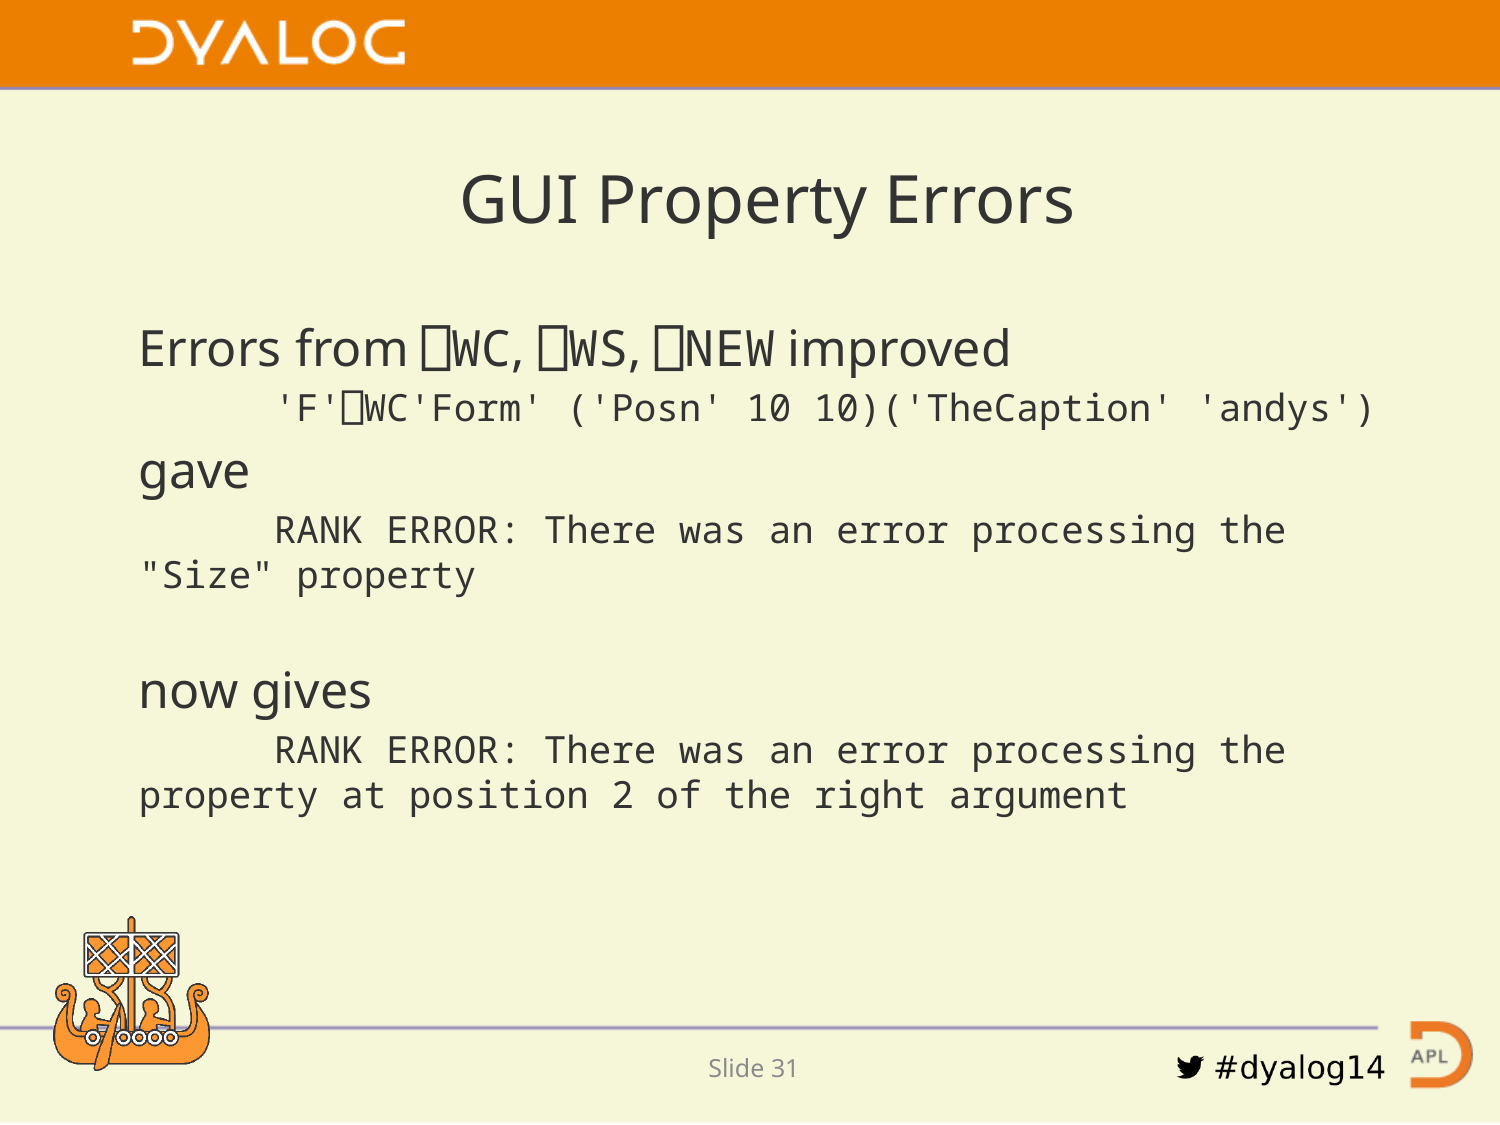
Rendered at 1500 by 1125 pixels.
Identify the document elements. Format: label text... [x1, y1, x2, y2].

list GUI Property Errors Errors from ⎕WC, ⎕WS, ⎕NEW improved 'F'⎕WC'Form' ('Posn' 10 10)('TheCaption' 'andys') gave RANK ERROR: There was an error processing the "Size" property now gives RANK ERROR: There was an error processing the property at position 2 of the right argument [123, 149, 1412, 917]
slide_number Slide 30 [585, 1039, 923, 1100]
picture [0, 0, 1500, 1123]
